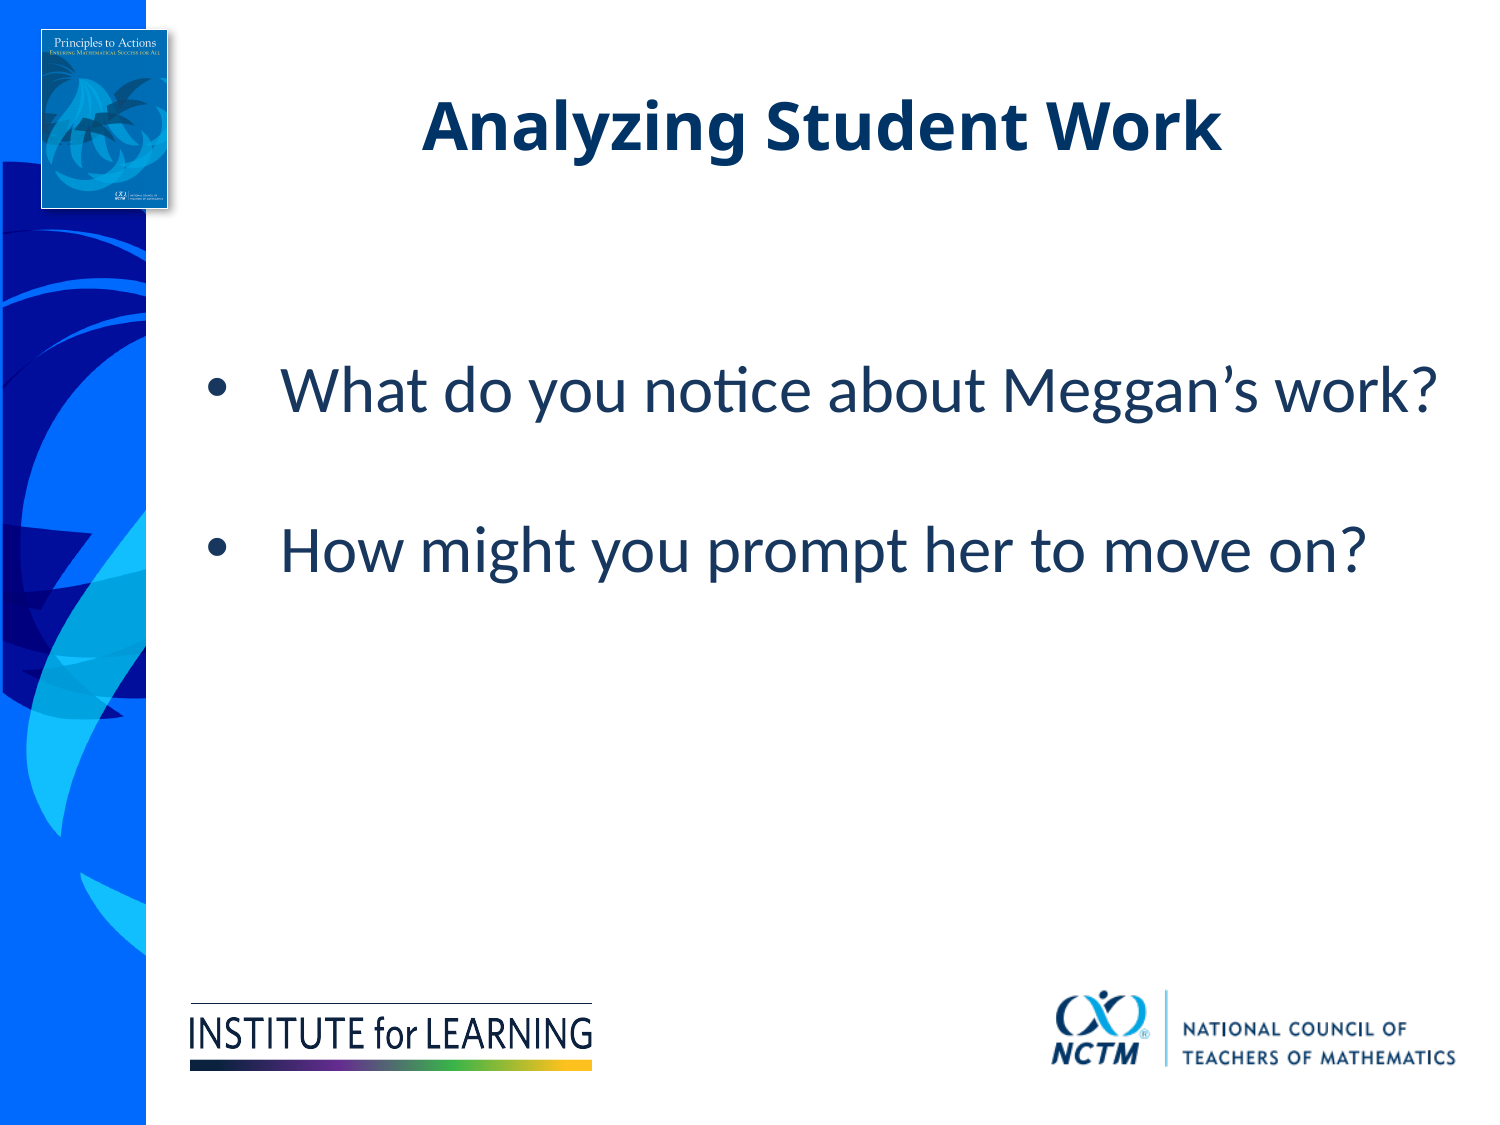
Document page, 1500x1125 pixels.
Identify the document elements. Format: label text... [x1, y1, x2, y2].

text_box Analyzing Student Work [174, 29, 1500, 218]
text_box [164, 207, 1498, 894]
picture [1034, 969, 1474, 1085]
picture [190, 1003, 592, 1072]
picture [0, 0, 168, 1125]
text_box What do you notice about Meggan’s work? How might you prompt her to move on? [190, 338, 1474, 1071]
